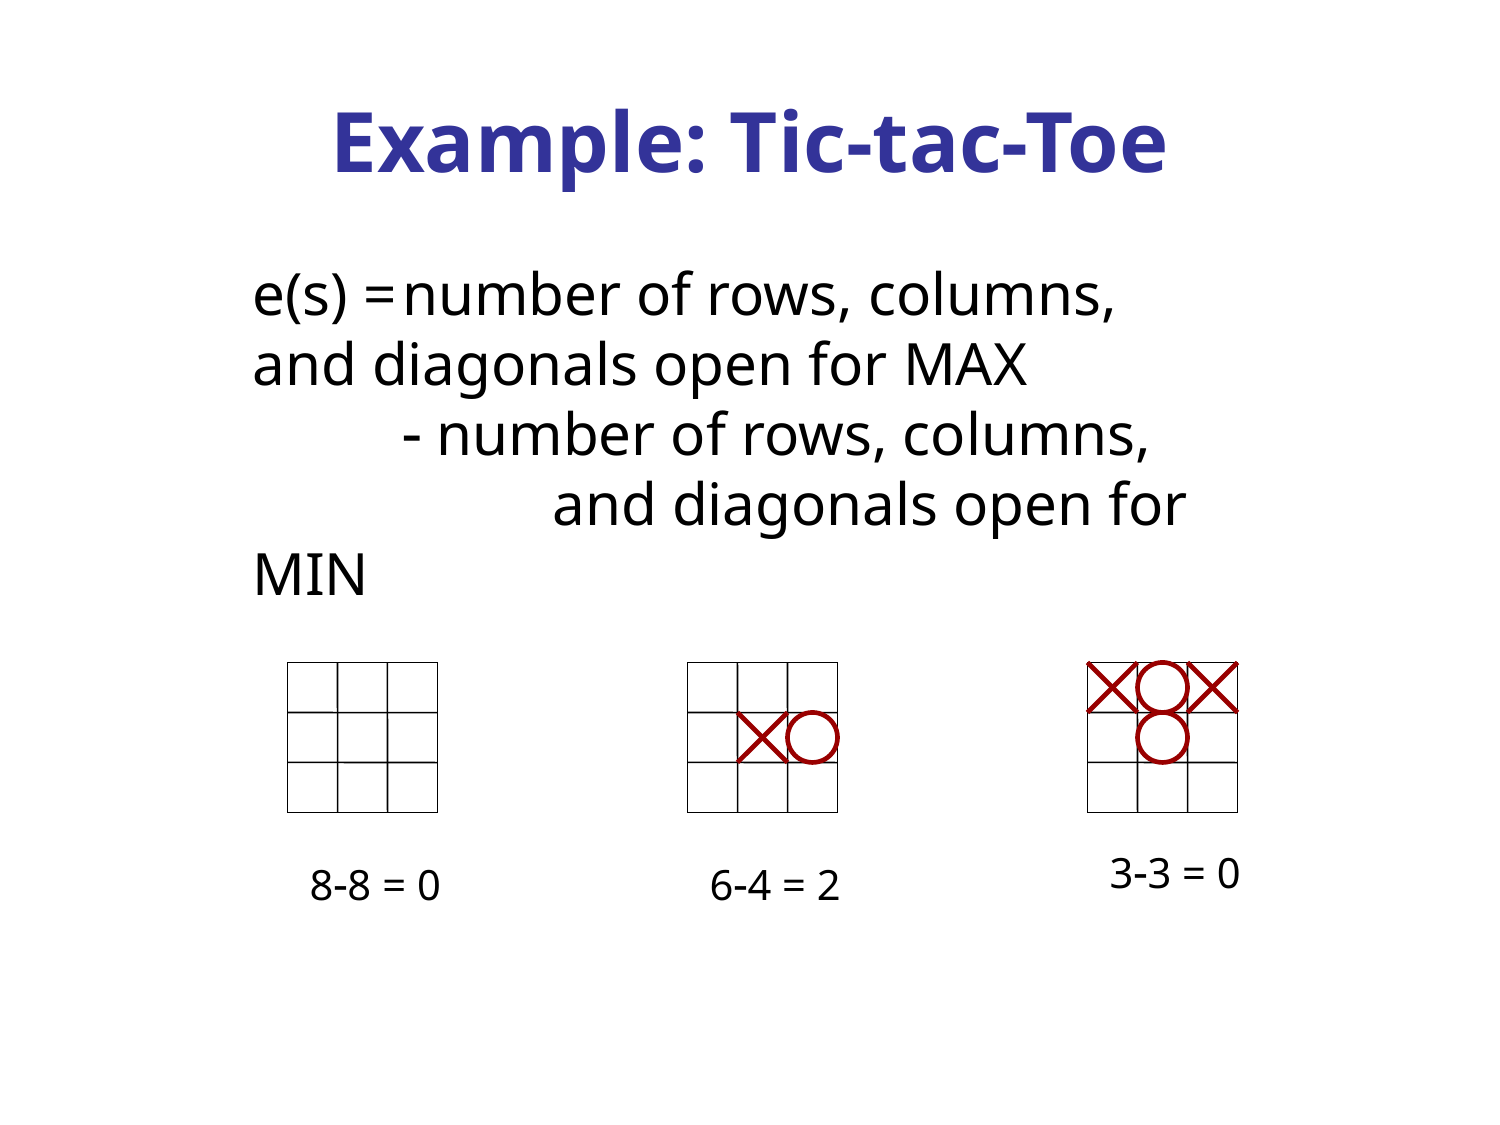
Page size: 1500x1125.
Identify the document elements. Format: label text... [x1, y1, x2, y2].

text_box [287, 662, 1264, 918]
text_box e(s) = number of rows, columns, and diagonals open for MAX - number of rows, columns, and diagonals open for MIN [237, 249, 1238, 615]
title Example: Tic-tac-Toe [74, 44, 1426, 233]
